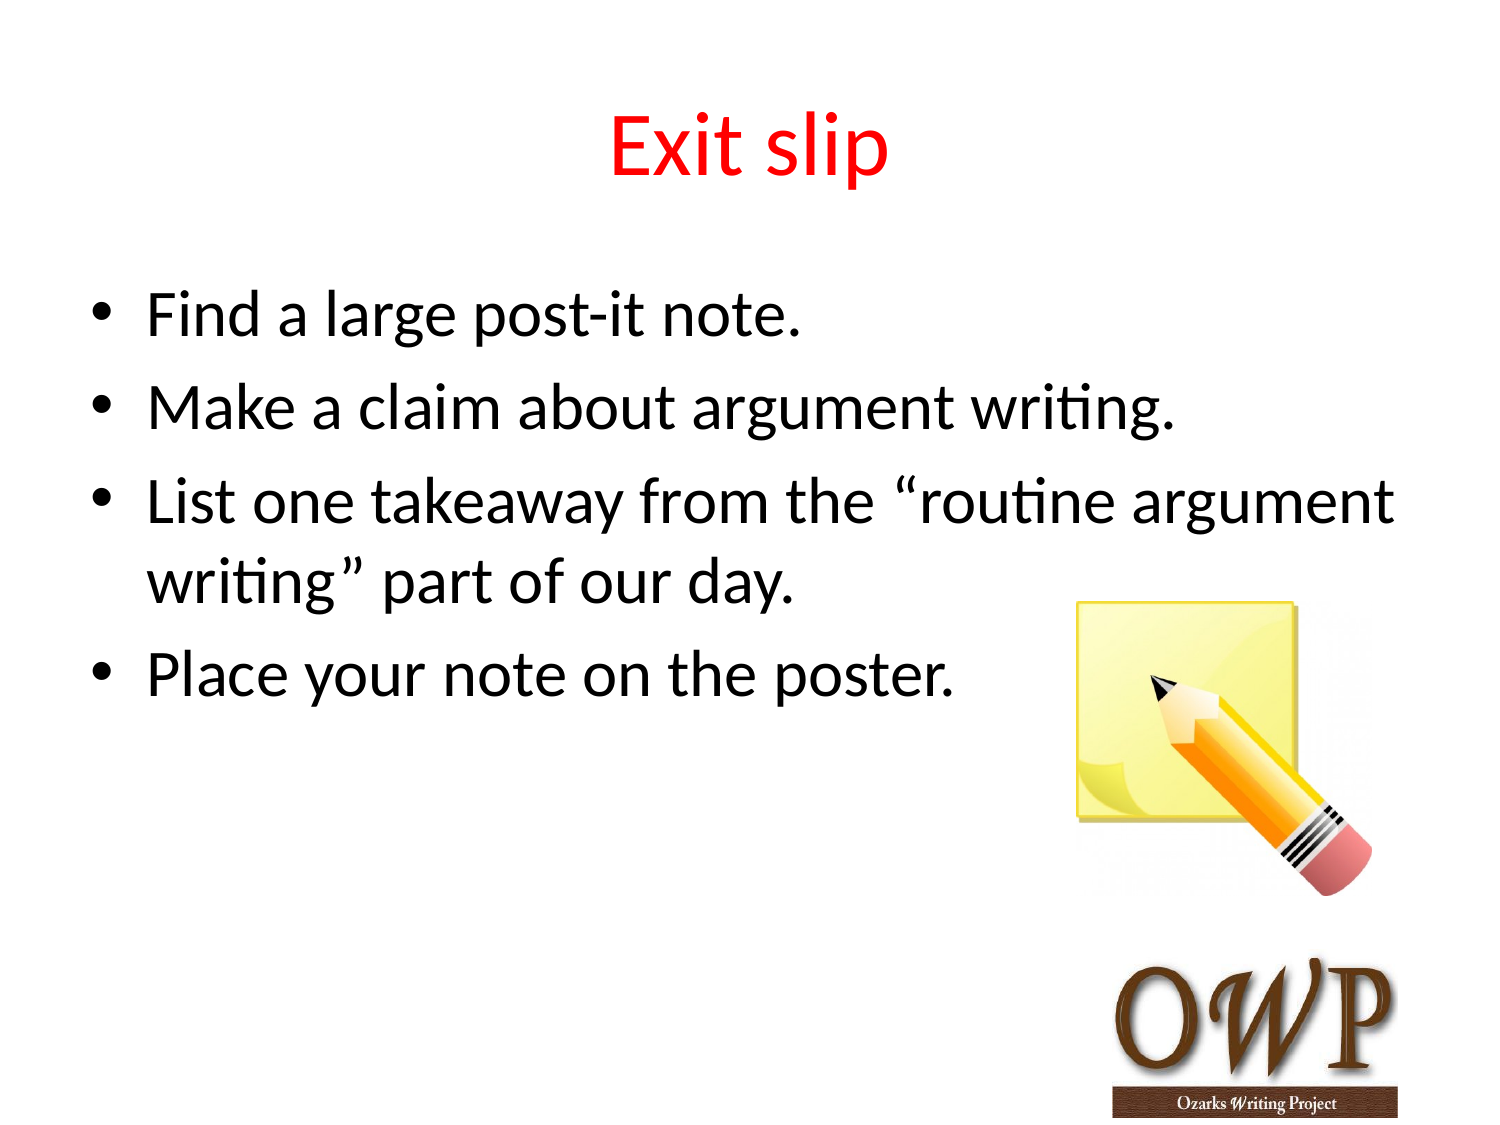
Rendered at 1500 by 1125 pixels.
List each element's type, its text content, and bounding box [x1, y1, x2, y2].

picture [1076, 600, 1372, 896]
picture [1112, 949, 1399, 1118]
list Find a large post-it note. Make a claim about argument writing. List one takeaway from the “routine argument writing” part of our day. Place your note on the poster. [75, 262, 1425, 1005]
title Exit slip [75, 45, 1425, 233]
